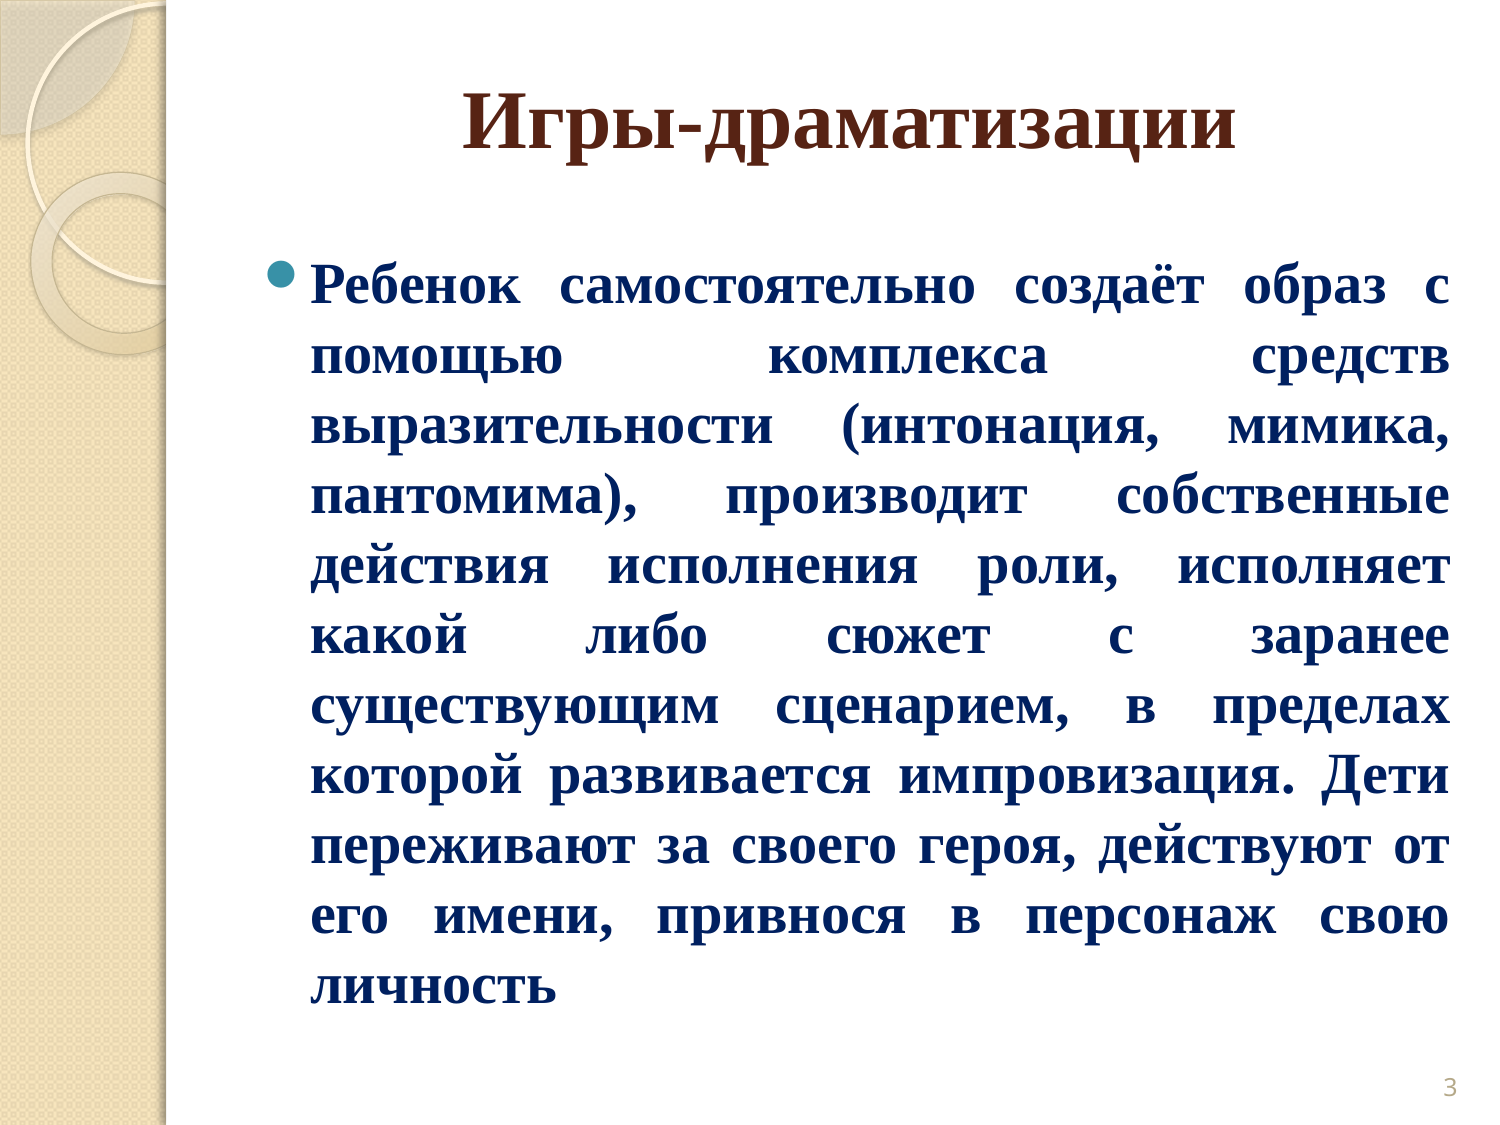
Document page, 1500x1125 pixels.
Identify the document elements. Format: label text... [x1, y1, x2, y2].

title Игры-драматизации [235, 45, 1466, 185]
list Ребенок самостоятельно создаёт образ с помощью комплекса средств выразительности (интонация, мимика, пантомима), производит собственные действия исполнения роли, исполняет какой либо сюжет с заранее существующим сценарием, в пределах которой развивается импровизация. Дети переживают за своего героя, действуют от его имени, привнося в персонаж свою личность [235, 237, 1466, 1025]
slide_number 3 [1413, 1034, 1488, 1113]
